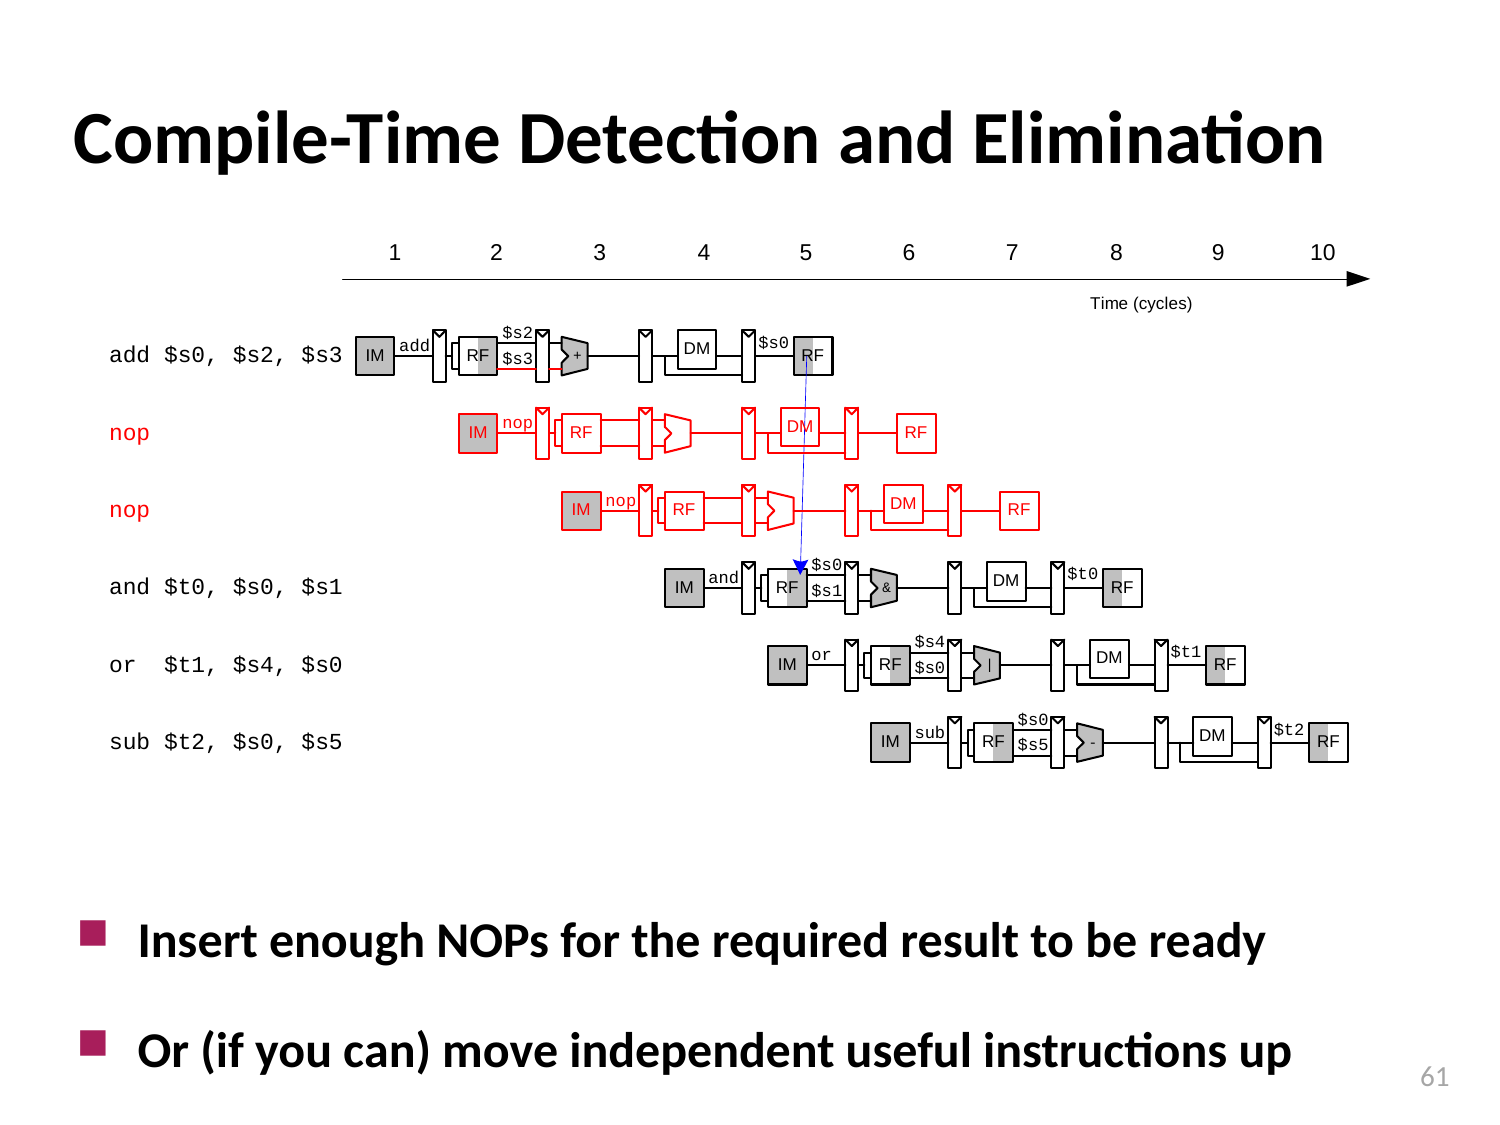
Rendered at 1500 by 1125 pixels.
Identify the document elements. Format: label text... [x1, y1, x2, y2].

title Compile-Time Detection and Elimination [58, 71, 1500, 197]
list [94, 223, 1401, 776]
list Insert enough NOPs for the required result to be ready Or (if you can) move independent useful instructions up [66, 900, 1438, 1113]
